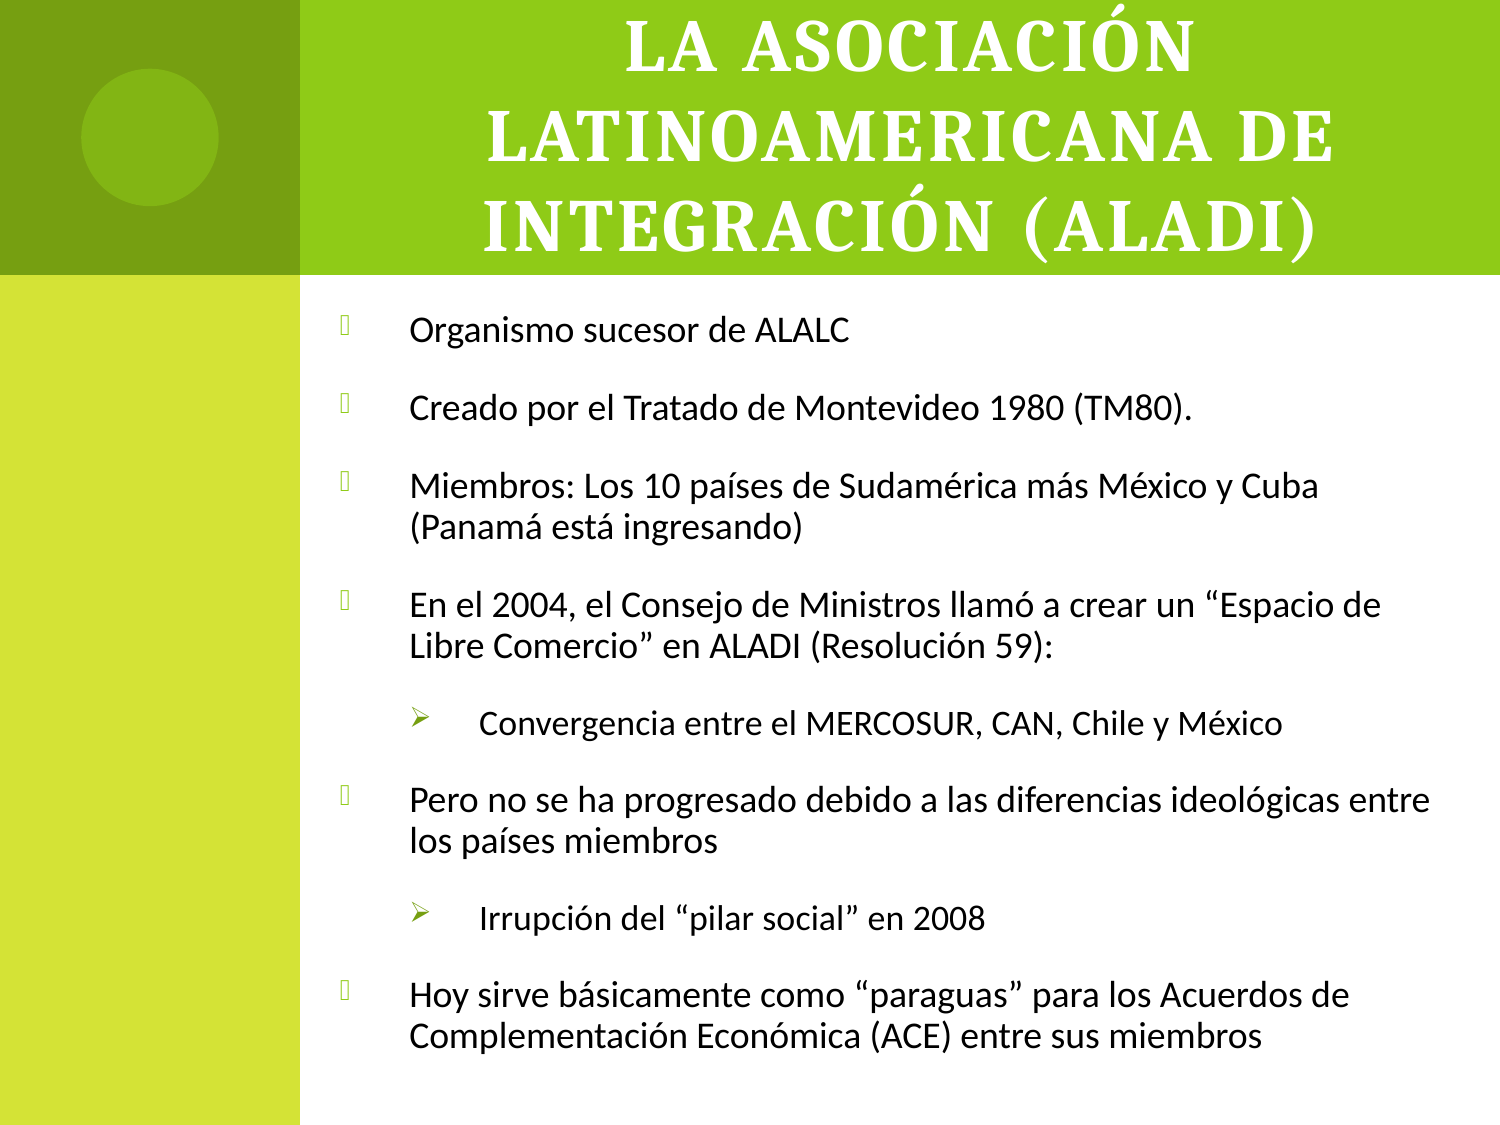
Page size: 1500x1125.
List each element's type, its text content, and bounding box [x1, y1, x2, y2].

list Organismo sucesor de ALALC Creado por el Tratado de Montevideo 1980 (TM80). Miembros: Los 10 países de Sudamérica más México y Cuba (Panamá está ingresando) En el 2004, el Consejo de Ministros llamó a crear un “Espacio de Libre Comercio” en ALADI (Resolución 59): Convergencia entre el MERCOSUR, CAN, Chile y México Pero no se ha progresado debido a las diferencias ideológicas entre los países miembros Irrupción del “pilar social” en 2008 Hoy sirve básicamente como “paraguas” para los Acuerdos de Complementación Económica (ACE) entre sus miembros [324, 302, 1459, 1071]
title La Asociación Latinoamericana de Integración (ALADI) [399, 37, 1425, 225]
